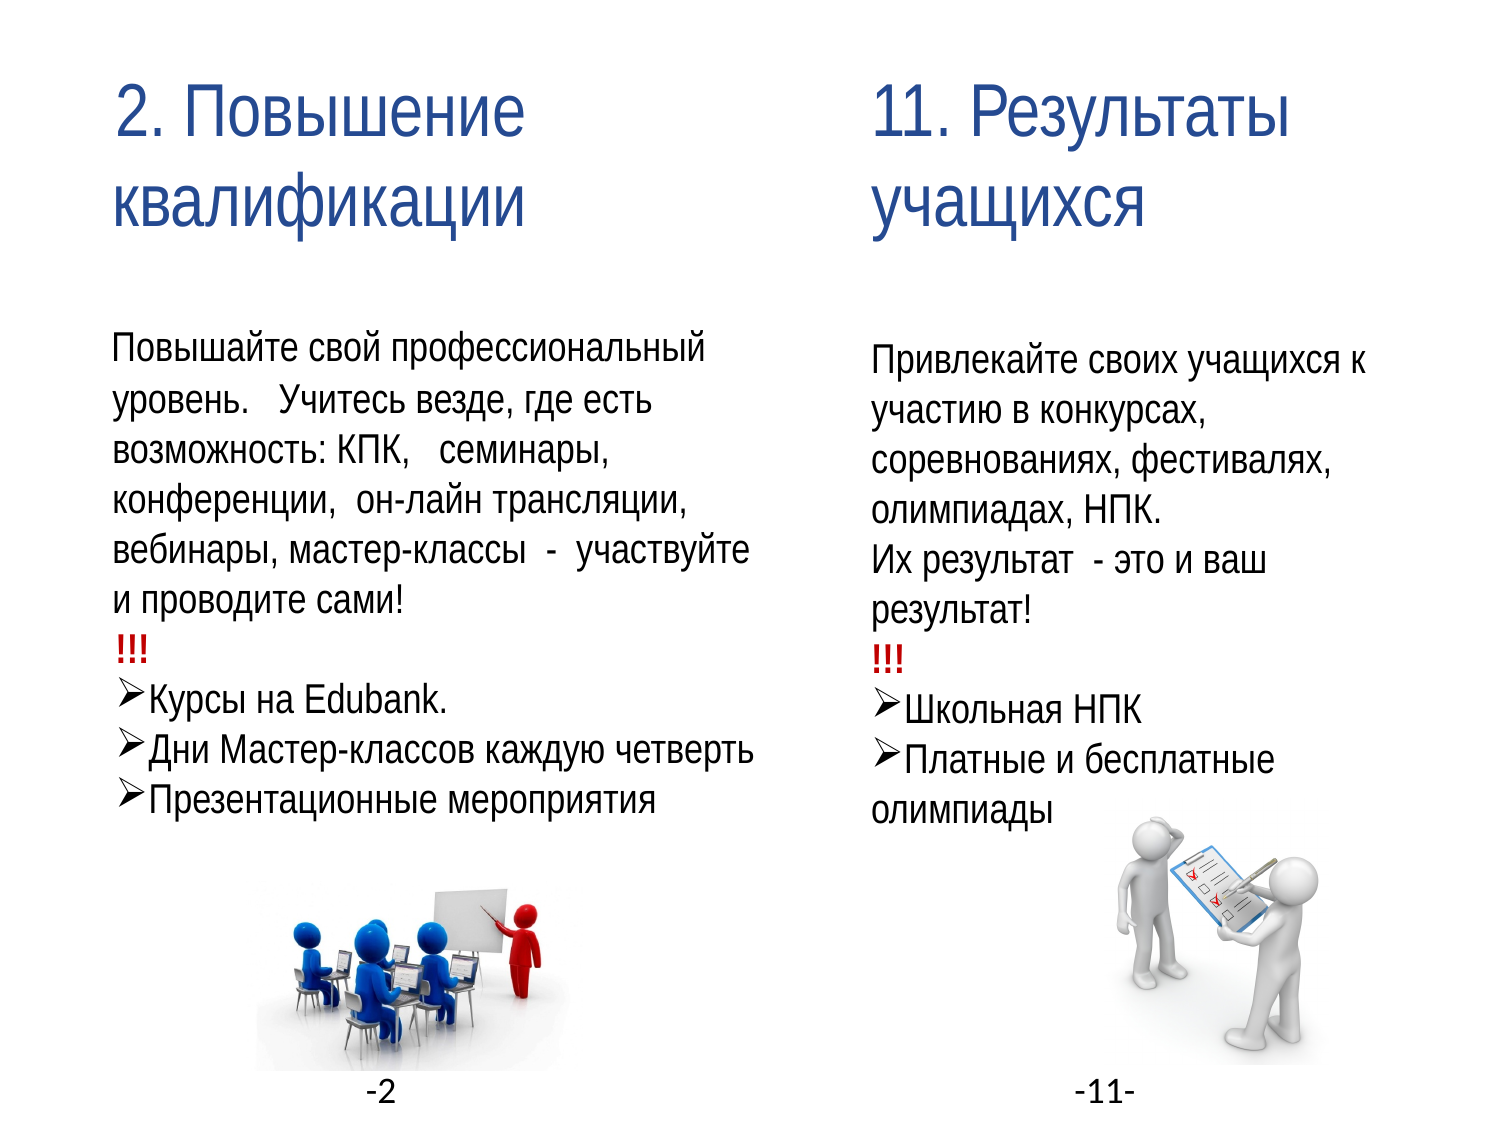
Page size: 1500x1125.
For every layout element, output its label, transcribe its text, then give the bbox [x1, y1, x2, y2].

text_box 11. Результаты учащихся Привлекайте своих учащихся к участию в конкурсах, соревнованиях, фестивалях, олимпиадах, НПК. Их результат - это и ваш результат! !!! Школьная НПК Платные и бесплатные олимпиады [856, 54, 1436, 890]
text_box Повышение квалификации Повышайте свой профессиональный уровень. Учитесь везде, где есть возможность: КПК, семинары, конференции, он-лайн трансляции, вебинары, мастер-классы - участвуйте и проводите сами! !!! Курсы на Edubank. Дни Мастер-классов каждую четверть Презентационные мероприятия [41, 54, 780, 940]
picture [245, 881, 583, 1071]
text_box -2 -11- [206, 1058, 1206, 1119]
picture [1104, 798, 1329, 1065]
